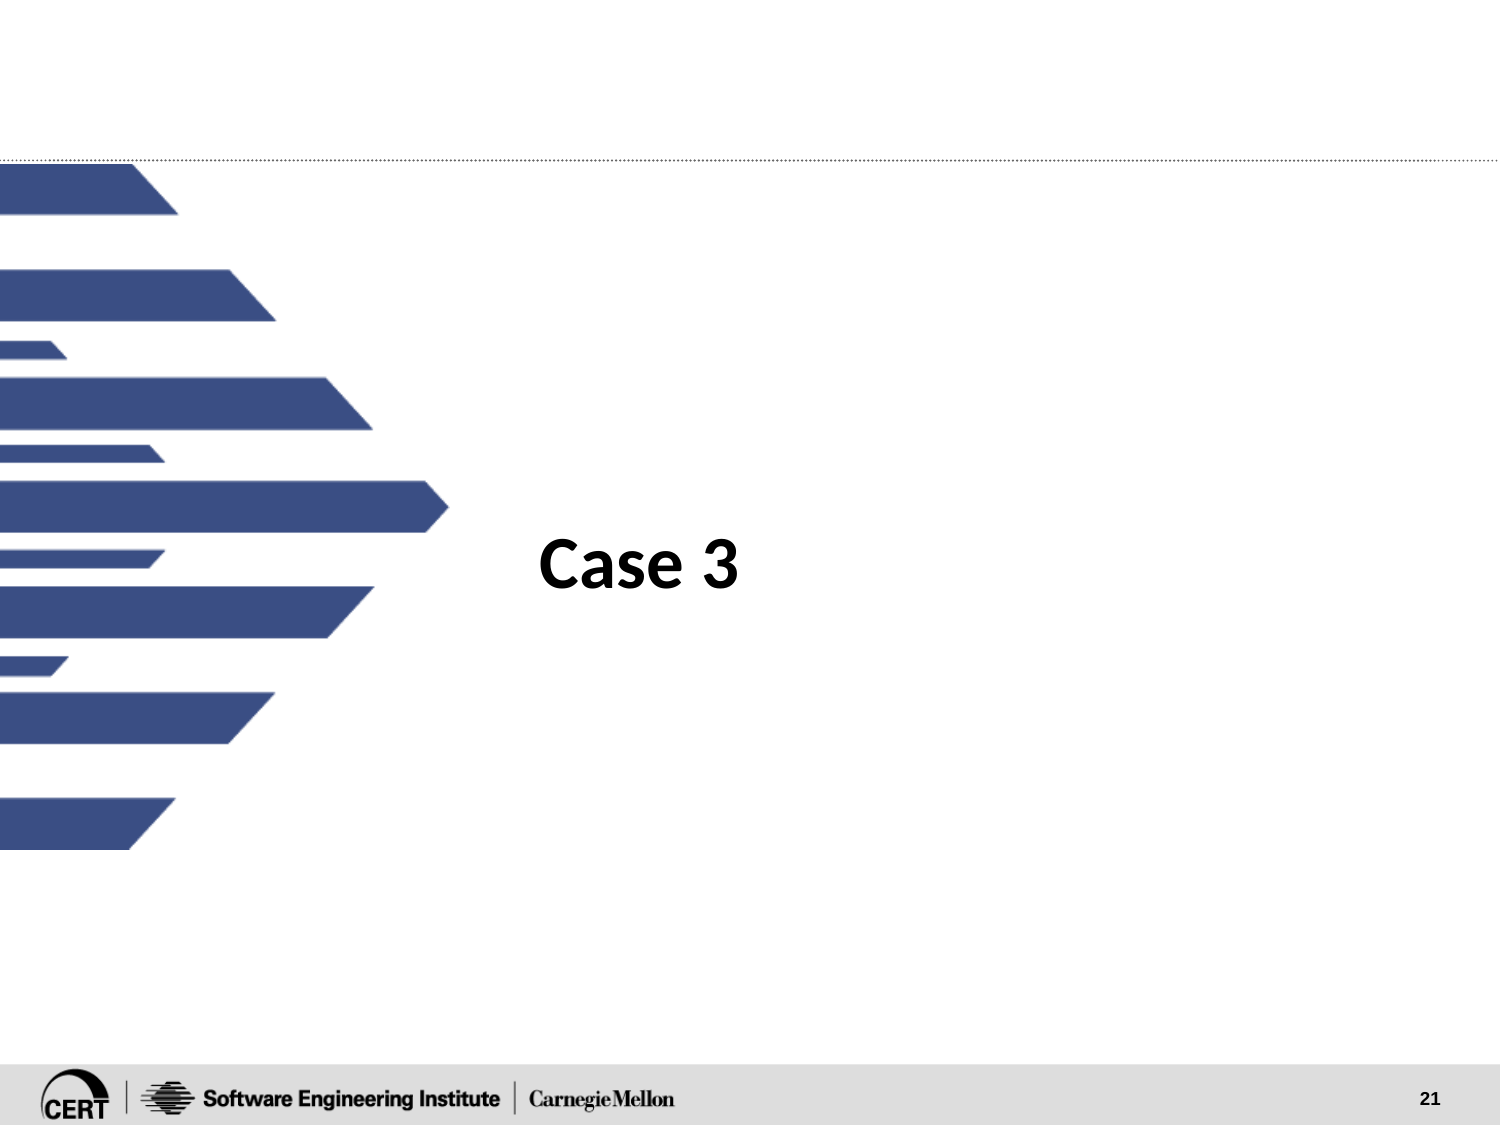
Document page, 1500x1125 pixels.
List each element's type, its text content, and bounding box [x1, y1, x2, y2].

picture [0, 164, 450, 851]
picture [24, 1065, 688, 1125]
text_box Case 3 [525, 399, 1475, 717]
